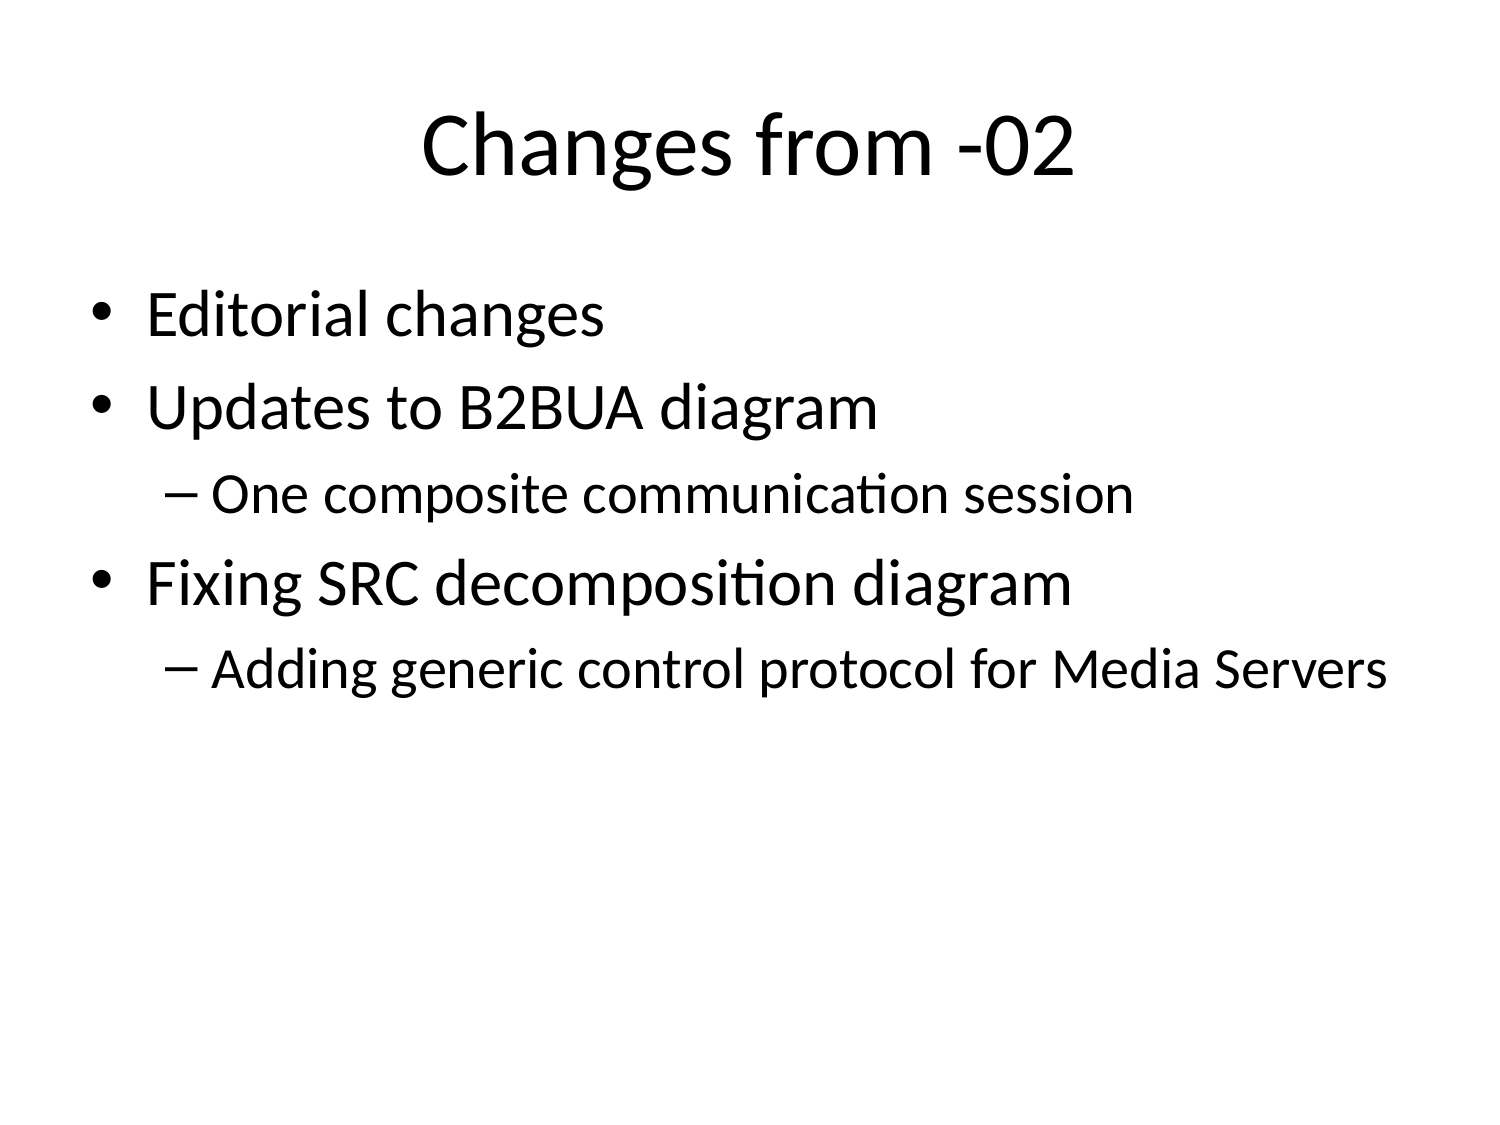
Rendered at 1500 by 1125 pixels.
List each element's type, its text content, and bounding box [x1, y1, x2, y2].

title Changes from -02 [75, 45, 1425, 233]
list Editorial changes Updates to B2BUA diagram One composite communication session Fixing SRC decomposition diagram Adding generic control protocol for Media Servers [75, 262, 1425, 1005]
